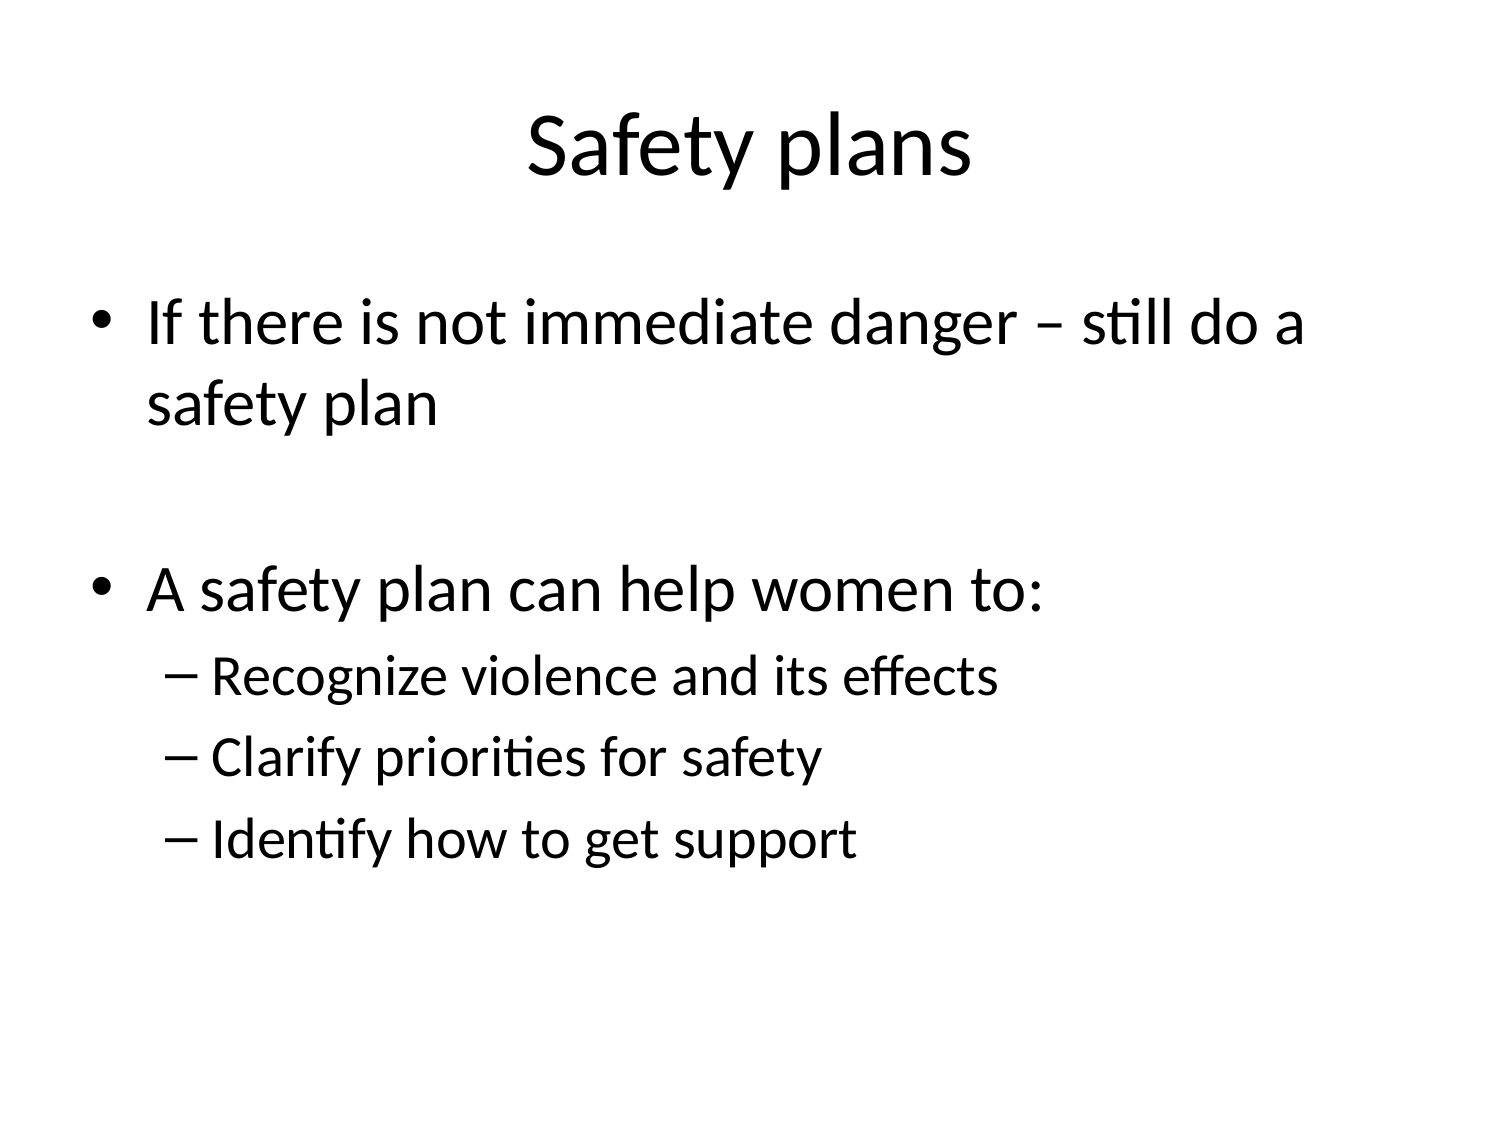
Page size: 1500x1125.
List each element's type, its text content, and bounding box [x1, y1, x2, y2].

list If there is not immediate danger – still do a safety plan A safety plan can help women to: Recognize violence and its effects Clarify priorities for safety Identify how to get support [75, 270, 1425, 1046]
title Safety plans [75, 45, 1425, 233]
